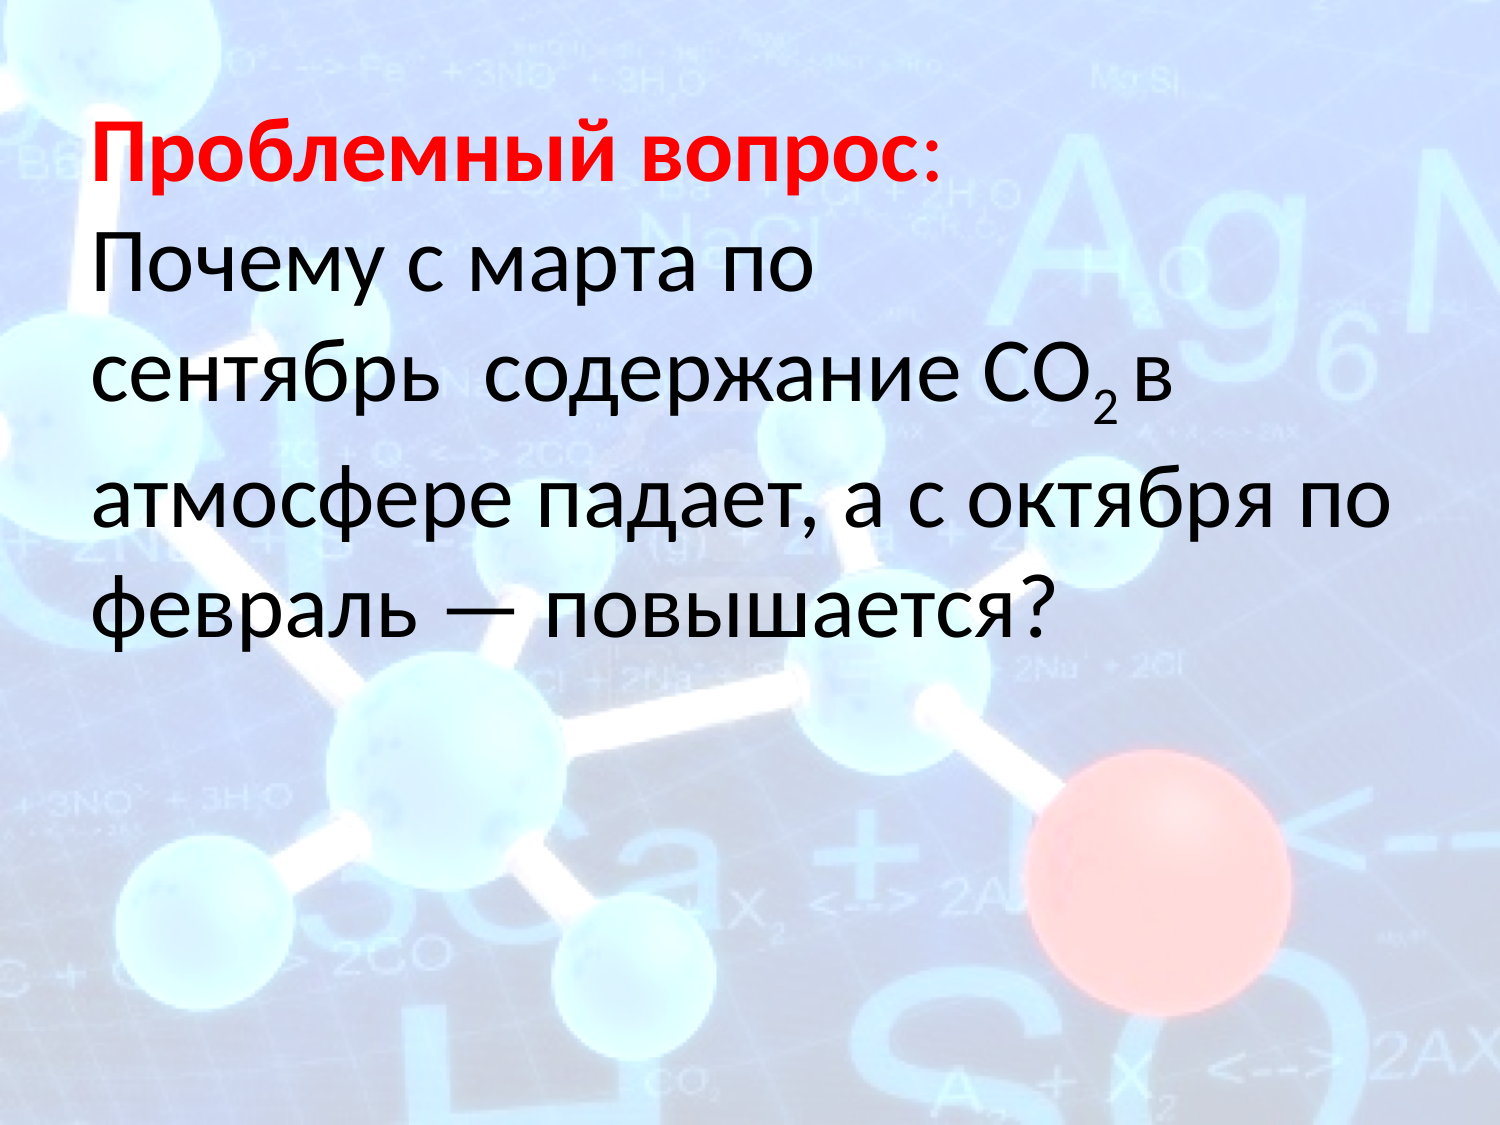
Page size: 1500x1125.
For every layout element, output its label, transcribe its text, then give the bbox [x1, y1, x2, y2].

picture [0, 0, 1500, 1125]
title Проблемный вопрос: Почему с марта по сентябрь содержание СО2 в атмосфере падает, а с октября по февраль — повышается? [75, 45, 1425, 811]
